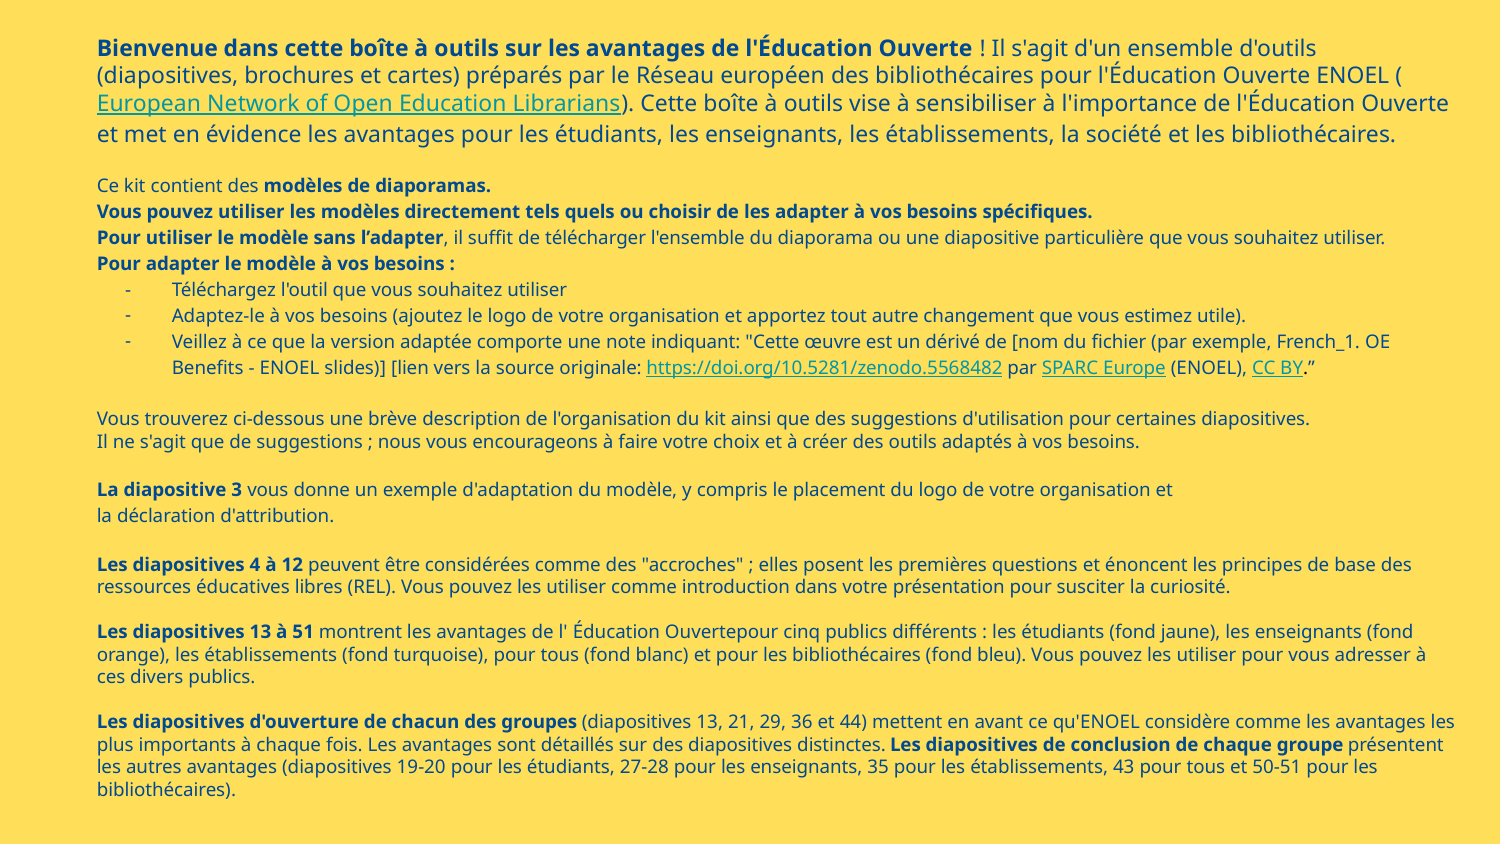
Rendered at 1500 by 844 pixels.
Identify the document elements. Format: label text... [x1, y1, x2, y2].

text_box Bienvenue dans cette boîte à outils sur les avantages de l'Éducation Ouverte ! Il s'agit d'un ensemble d'outils (diapositives, brochures et cartes) préparés par le Réseau européen des bibliothécaires pour l'Éducation Ouverte ENOEL (European Network of Open Education Librarians). Cette boîte à outils vise à sensibiliser à l'importance de l'Éducation Ouverte et met en évidence les avantages pour les étudiants, les enseignants, les établissements, la société et les bibliothécaires. Ce kit contient des modèles de diaporamas. Vous pouvez utiliser les modèles directement tels quels ou choisir de les adapter à vos besoins spécifiques. Pour utiliser le modèle sans l’adapter, il suffit de télécharger l'ensemble du diaporama ou une diapositive particulière que vous souhaitez utiliser. Pour adapter le modèle à vos besoins : Téléchargez l'outil que vous souhaitez utiliser Adaptez-le à vos besoins (ajoutez le logo de votre organisation et apportez tout autre changement que vous estimez utile). Veillez à ce que la version adaptée comporte une note indiquant: "Cette œuvre est un dérivé de [nom du fichier (par exemple, French_1. OE Benefits - ENOEL slides)] [lien vers la source originale: https://doi.org/10.5281/zenodo.5568482 par SPARC Europe (ENOEL), CC BY.” Vous trouverez ci-dessous une brève description de l'organisation du kit ainsi que des suggestions d'utilisation pour certaines diapositives. Il ne s'agit que de suggestions ; nous vous encourageons à faire votre choix et à créer des outils adaptés à vos besoins. La diapositive 3 vous donne un exemple d'adaptation du modèle, y compris le placement du logo de votre organisation et la déclaration d'attribution. Les diapositives 4 à 12 peuvent être considérées comme des "accroches" ; elles posent les premières questions et énoncent les principes de base des ressources éducatives libres (REL). Vous pouvez les utiliser comme introduction dans votre présentation pour susciter la curiosité. Les diapositives 13 à 51 montrent les avantages de l' Éducation Ouvertepour cinq publics différents : les étudiants (fond jaune), les enseignants (fond orange), les établissements (fond turquoise), pour tous (fond blanc) et pour les bibliothécaires (fond bleu). Vous pouvez les utiliser pour vous adresser à ces divers publics. Les diapositives d'ouverture de chacun des groupes (diapositives 13, 21, 29, 36 et 44) mettent en avant ce qu'ENOEL considère comme les avantages les plus importants à chaque fois. Les avantages sont détaillés sur des diapositives distinctes. Les diapositives de conclusion de chaque groupe présentent les autres avantages (diapositives 19-20 pour les étudiants, 27-28 pour les enseignants, 35 pour les établissements, 43 pour tous et 50-51 pour les bibliothécaires). [81, 18, 1472, 815]
